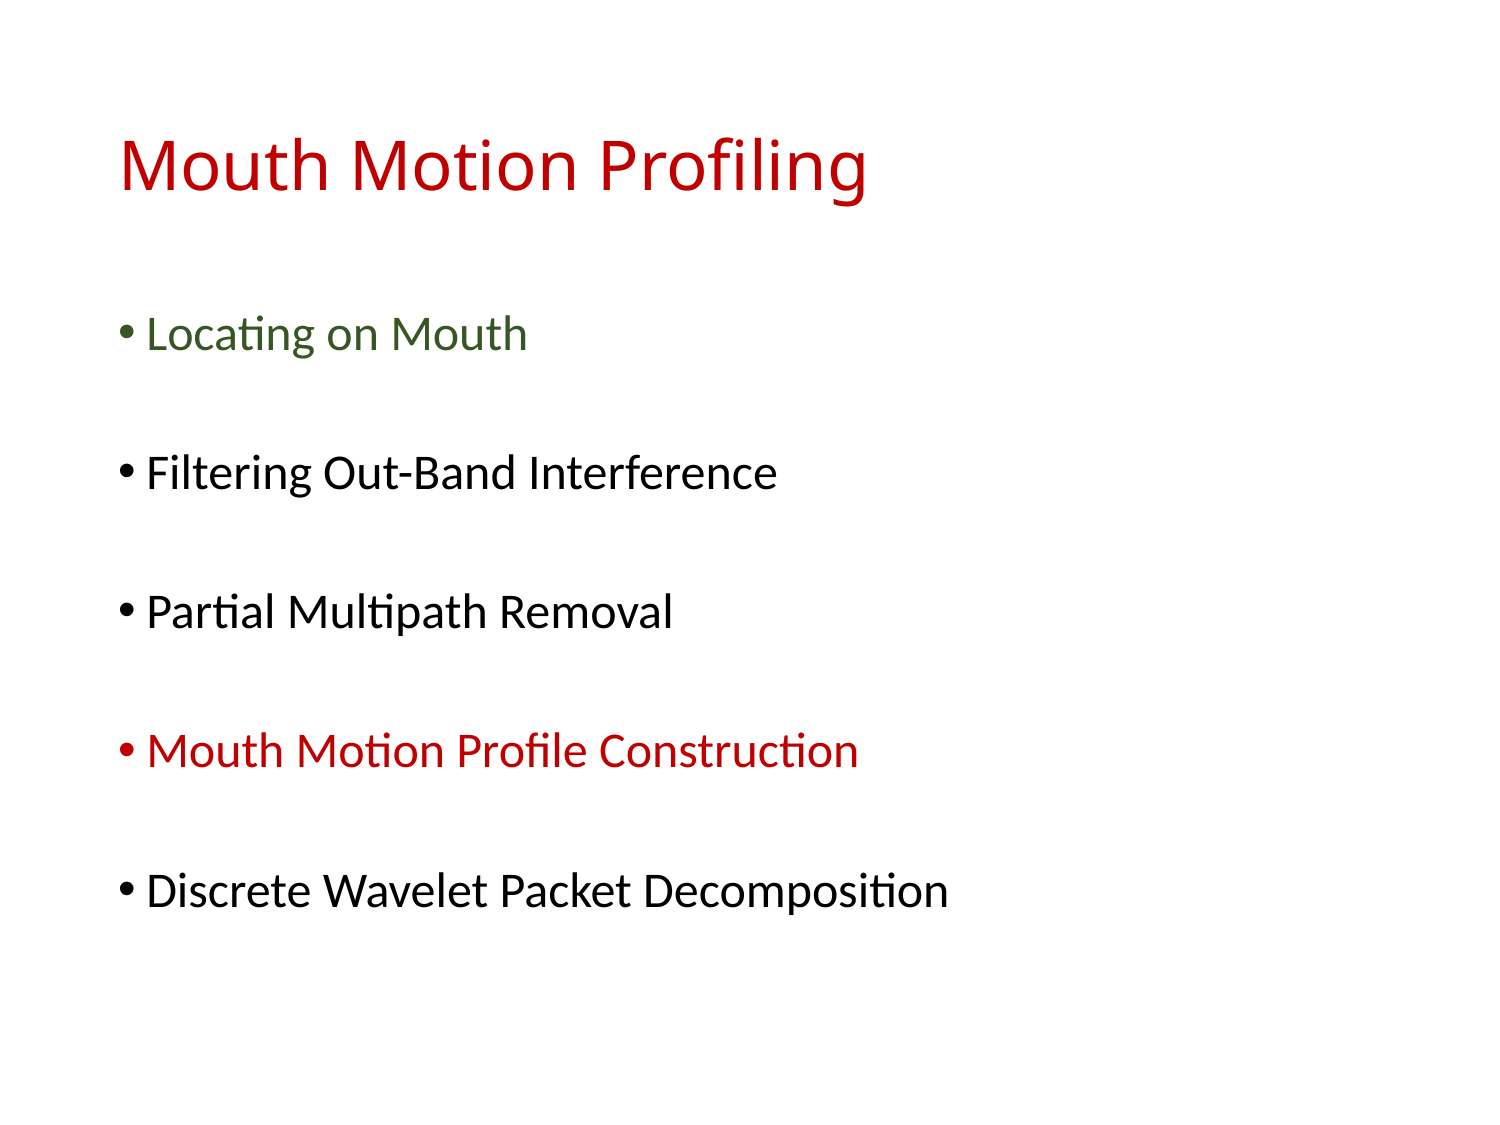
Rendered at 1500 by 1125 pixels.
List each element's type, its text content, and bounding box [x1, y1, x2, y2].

list Locating on Mouth Filtering Out-Band Interference Partial Multipath Removal Mouth Motion Profile Construction Discrete Wavelet Packet Decomposition [103, 299, 1397, 1014]
title Mouth Motion Profiling [103, 59, 1397, 278]
